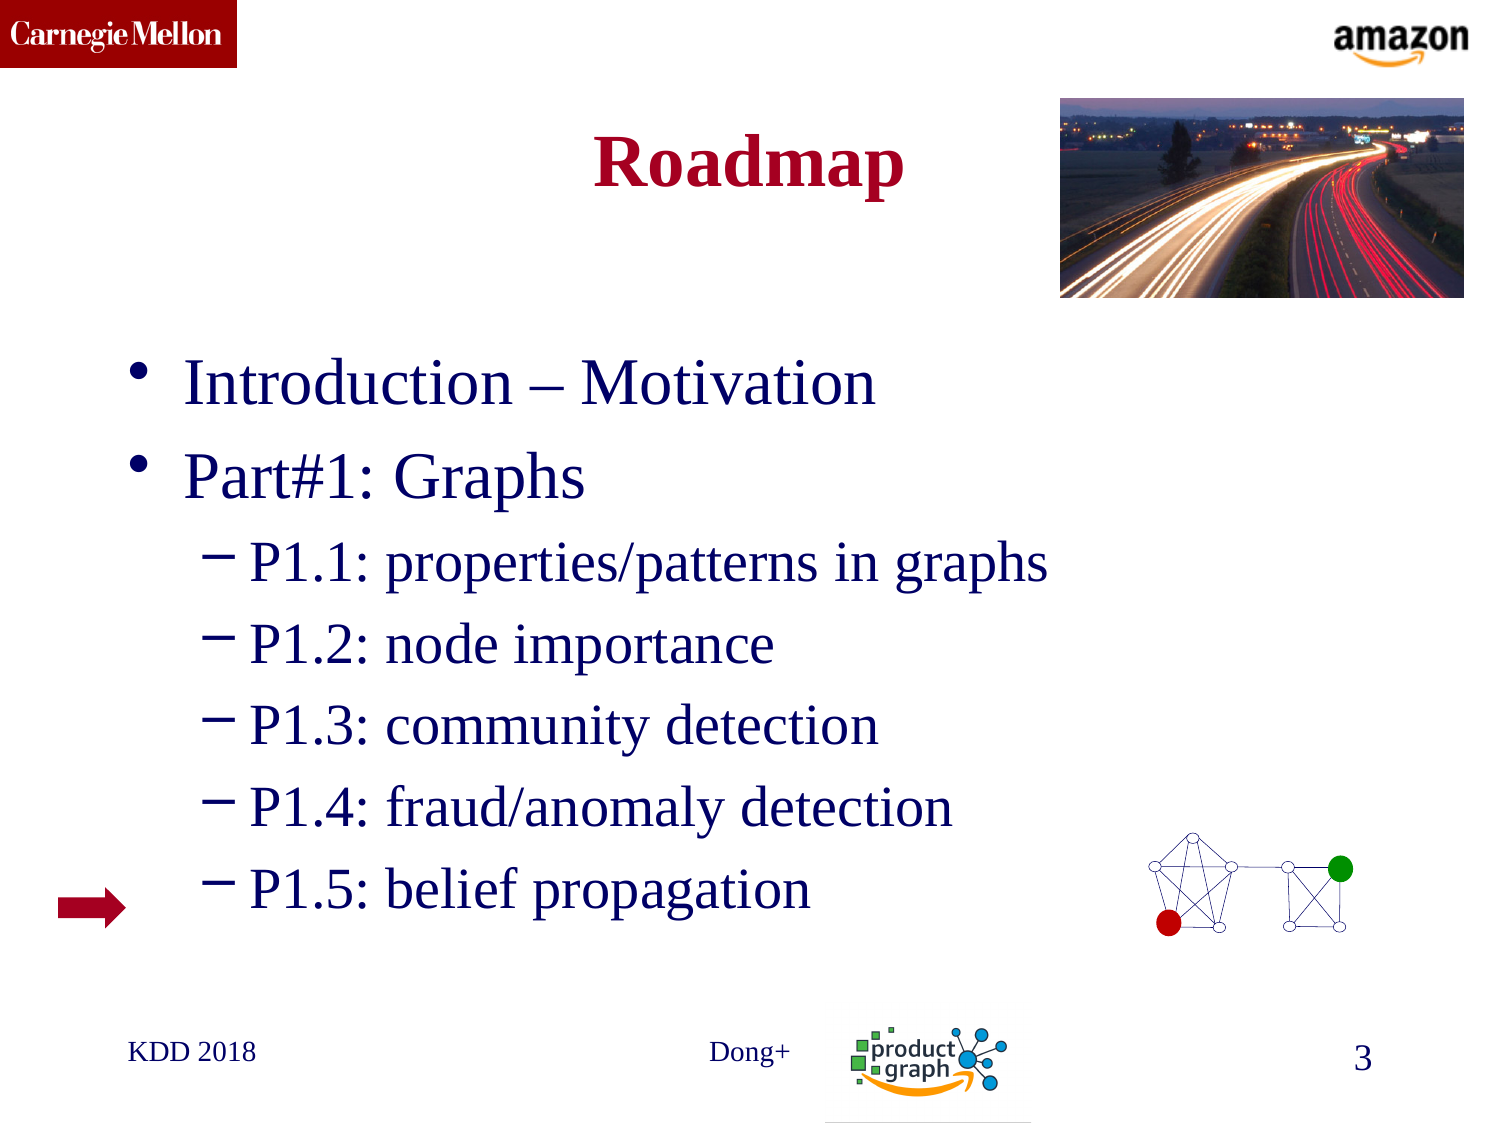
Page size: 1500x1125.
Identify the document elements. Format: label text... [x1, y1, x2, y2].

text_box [1148, 832, 1346, 933]
list Introduction – Motivation Part#1: Graphs P1.1: properties/patterns in graphs P1.2: node importance P1.3: community detection P1.4: fraud/anomaly detection P1.5: belief propagation [112, 237, 1388, 1001]
text_box [58, 887, 126, 929]
slide_number KDD 2018 [112, 1024, 426, 1101]
picture [1060, 98, 1464, 299]
slide_number 3 [1074, 1024, 1388, 1101]
picture [0, 0, 237, 68]
footer Dong+ [512, 1024, 988, 1101]
title Roadmap [112, 99, 1058, 213]
picture [1322, 4, 1484, 88]
